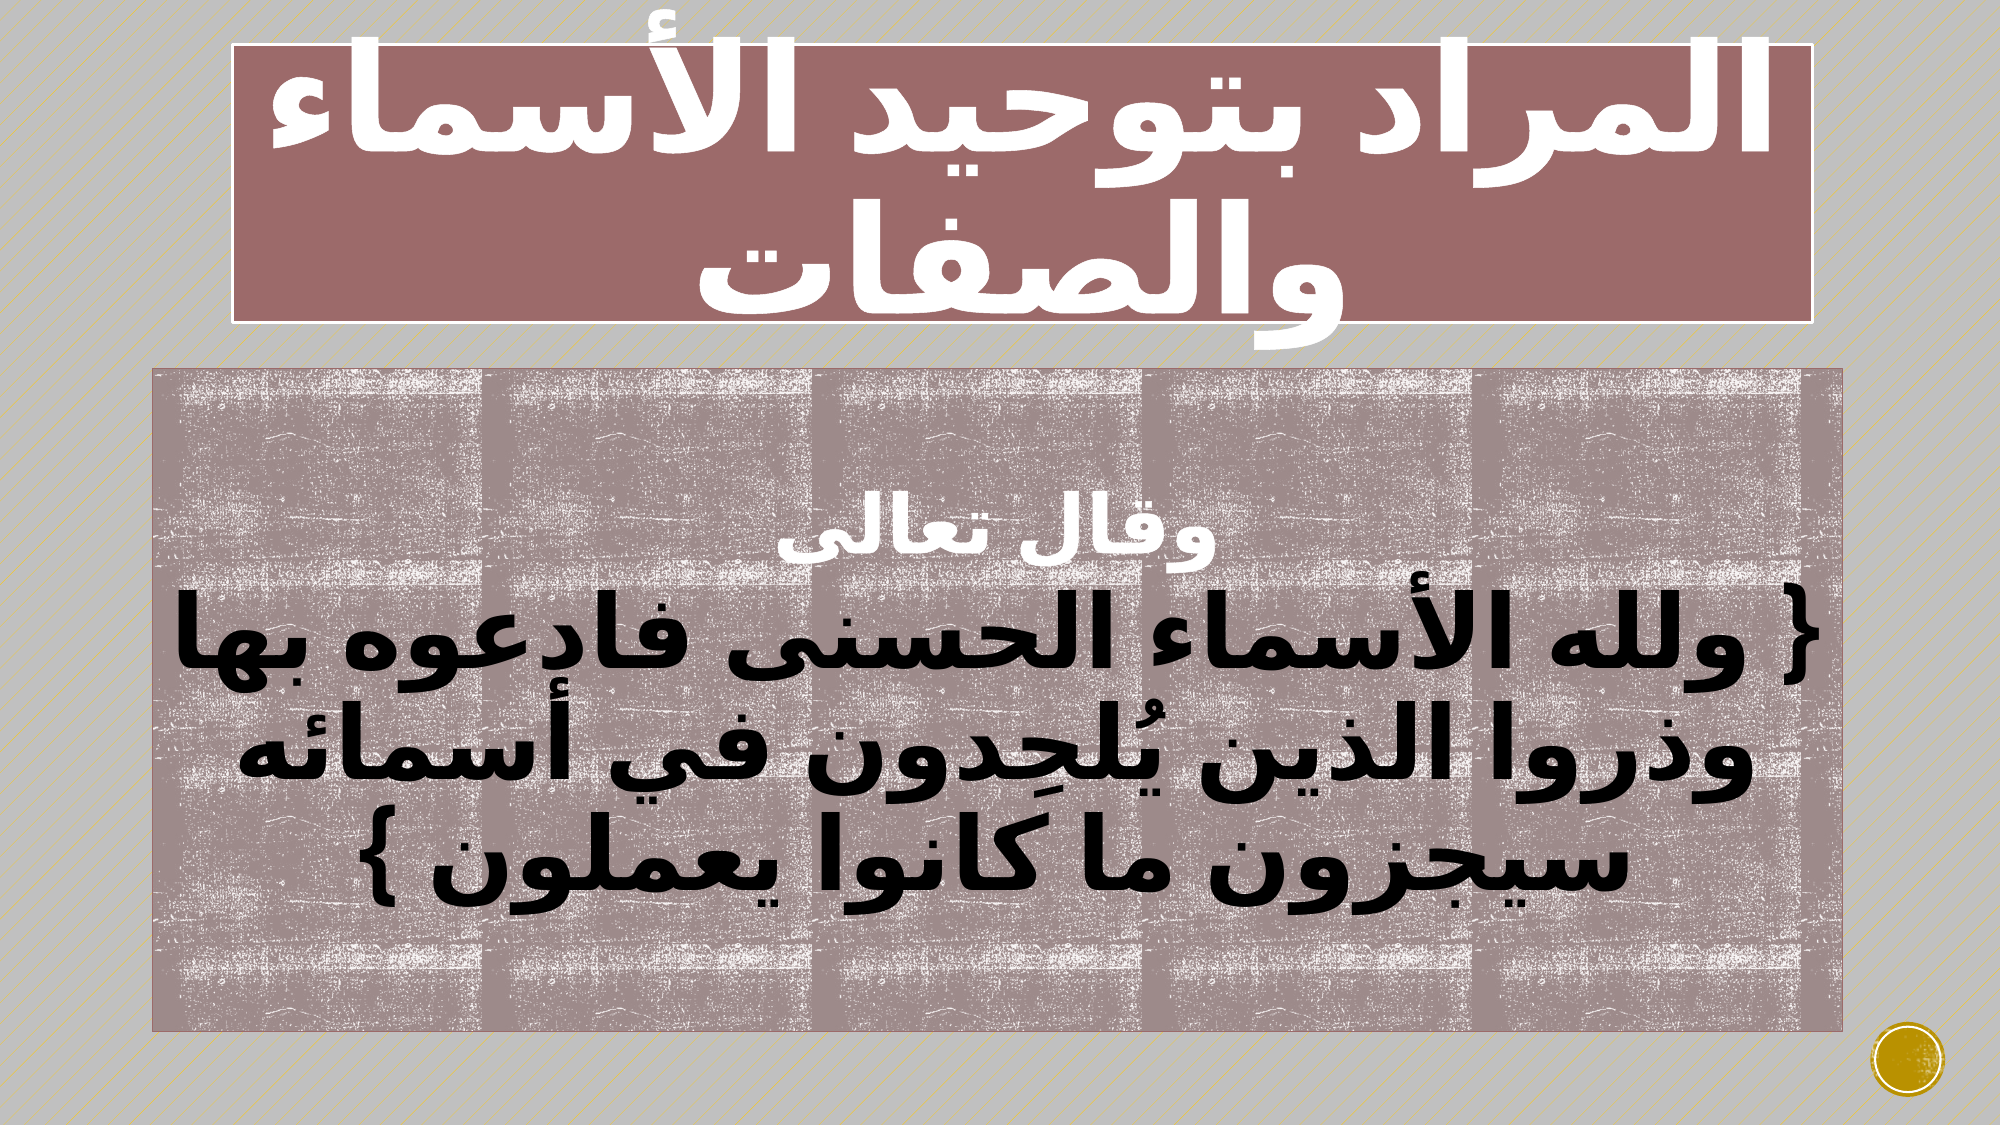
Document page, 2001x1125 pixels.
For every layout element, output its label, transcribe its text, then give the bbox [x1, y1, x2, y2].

list وقال تعالى { ولله الأسماء الحسنى فادعوه بها وذروا الذين يُلحِدون في أسمائه سيجزون ما كانوا يعملون } [152, 368, 1843, 1032]
title المراد بتوحيد الأسماء والصفات [231, 43, 1814, 324]
